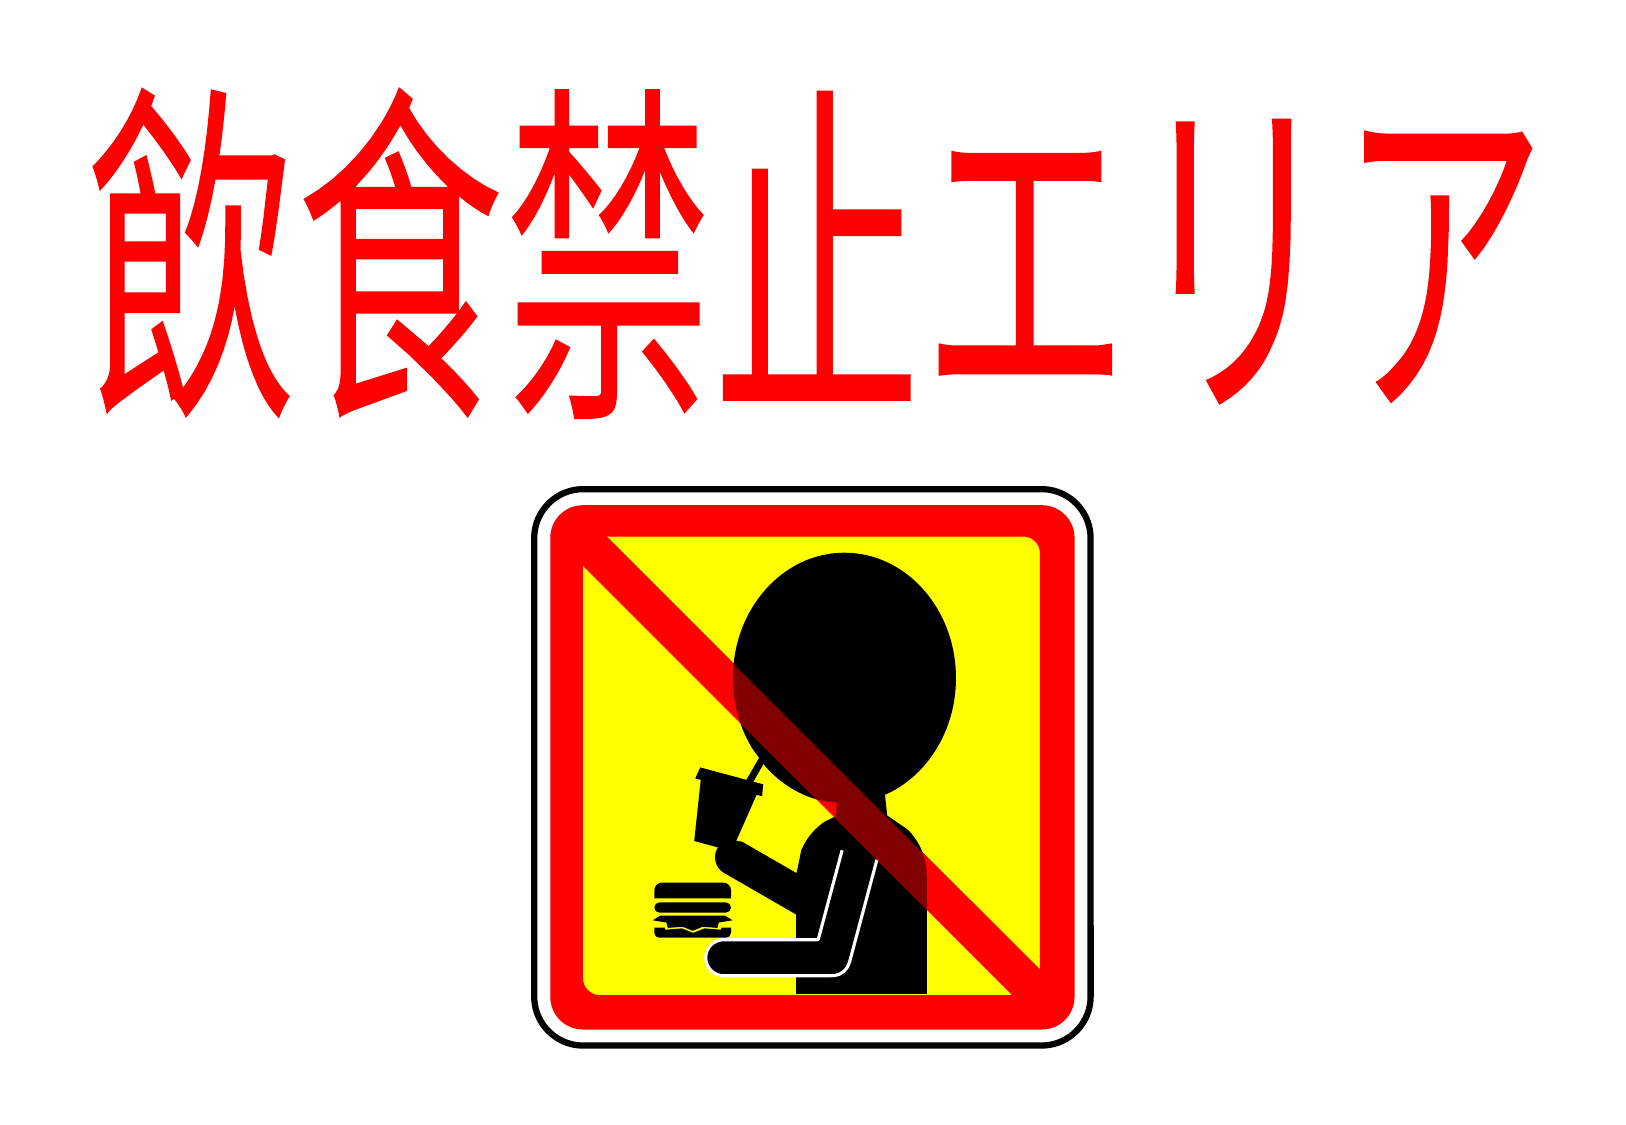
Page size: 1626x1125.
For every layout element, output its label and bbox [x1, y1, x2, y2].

text_box [533, 488, 1091, 1046]
